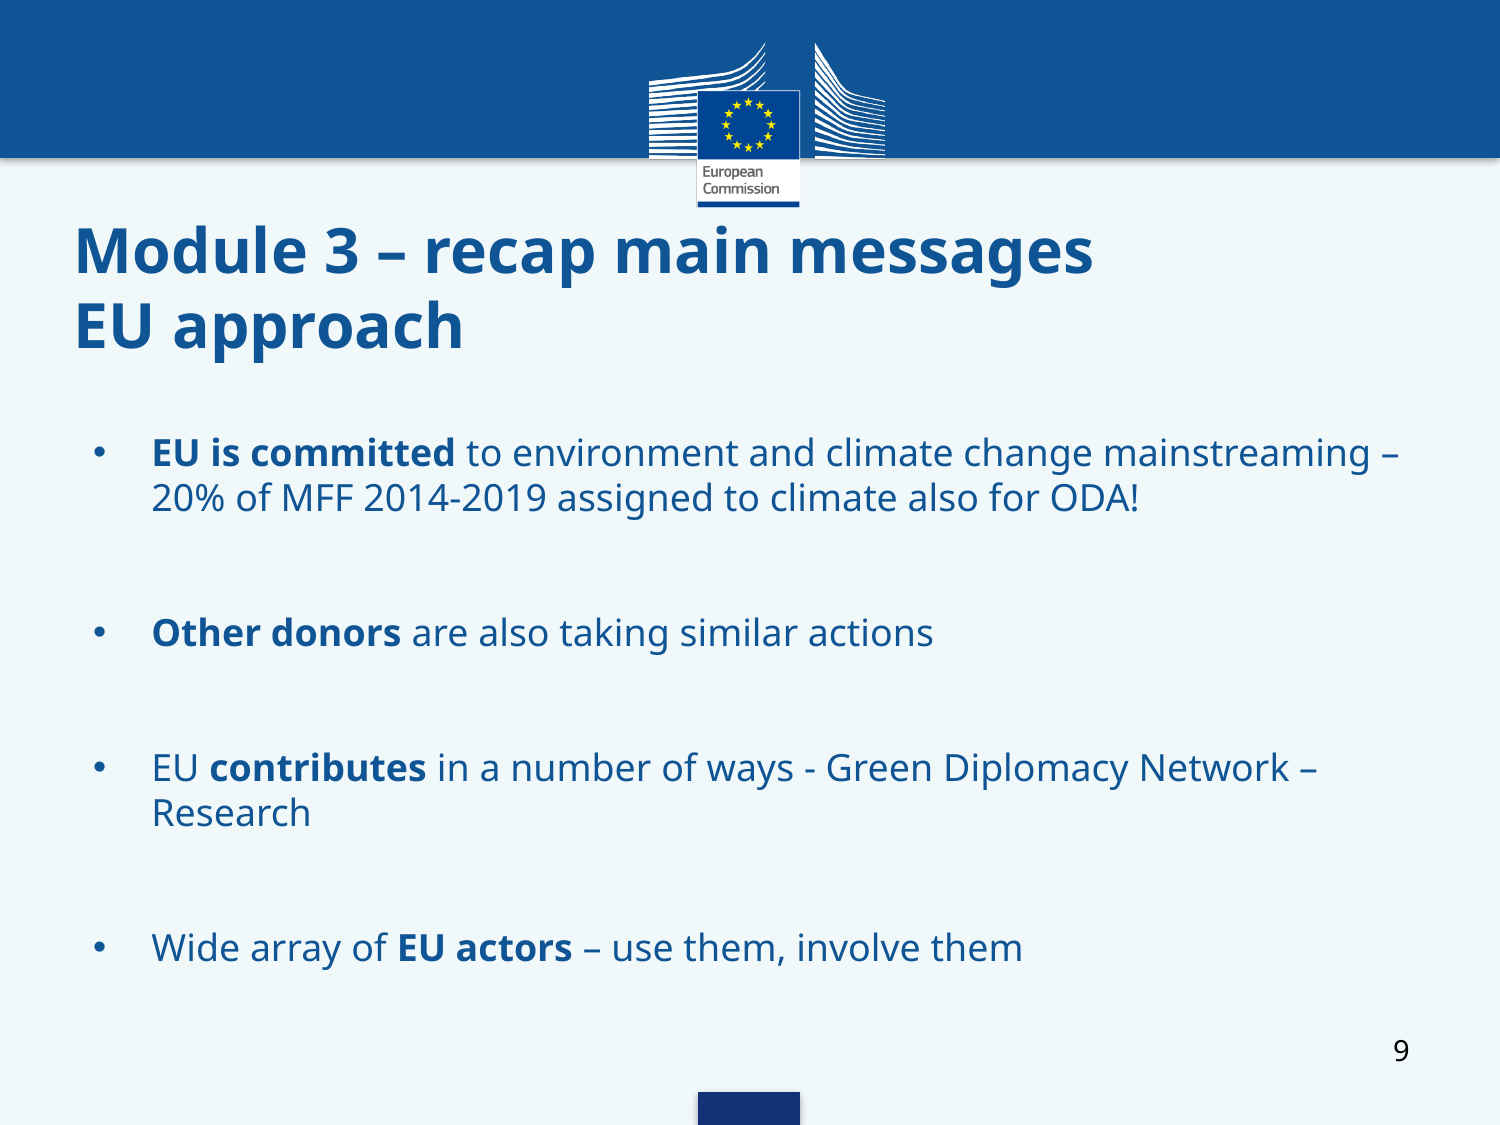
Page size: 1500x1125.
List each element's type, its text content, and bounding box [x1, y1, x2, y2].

slide_number 9 [1074, 1024, 1426, 1103]
picture [649, 42, 885, 184]
text_box EU is committed to environment and climate change mainstreaming – 20% of MFF 2014-2019 assigned to climate also for ODA! Other donors are also taking similar actions EU contributes in a number of ways - Green Diplomacy Network – Research Wide array of EU actors – use them, involve them [78, 377, 1459, 977]
title Module 3 – recap main messages EU approach [0, 184, 1350, 388]
